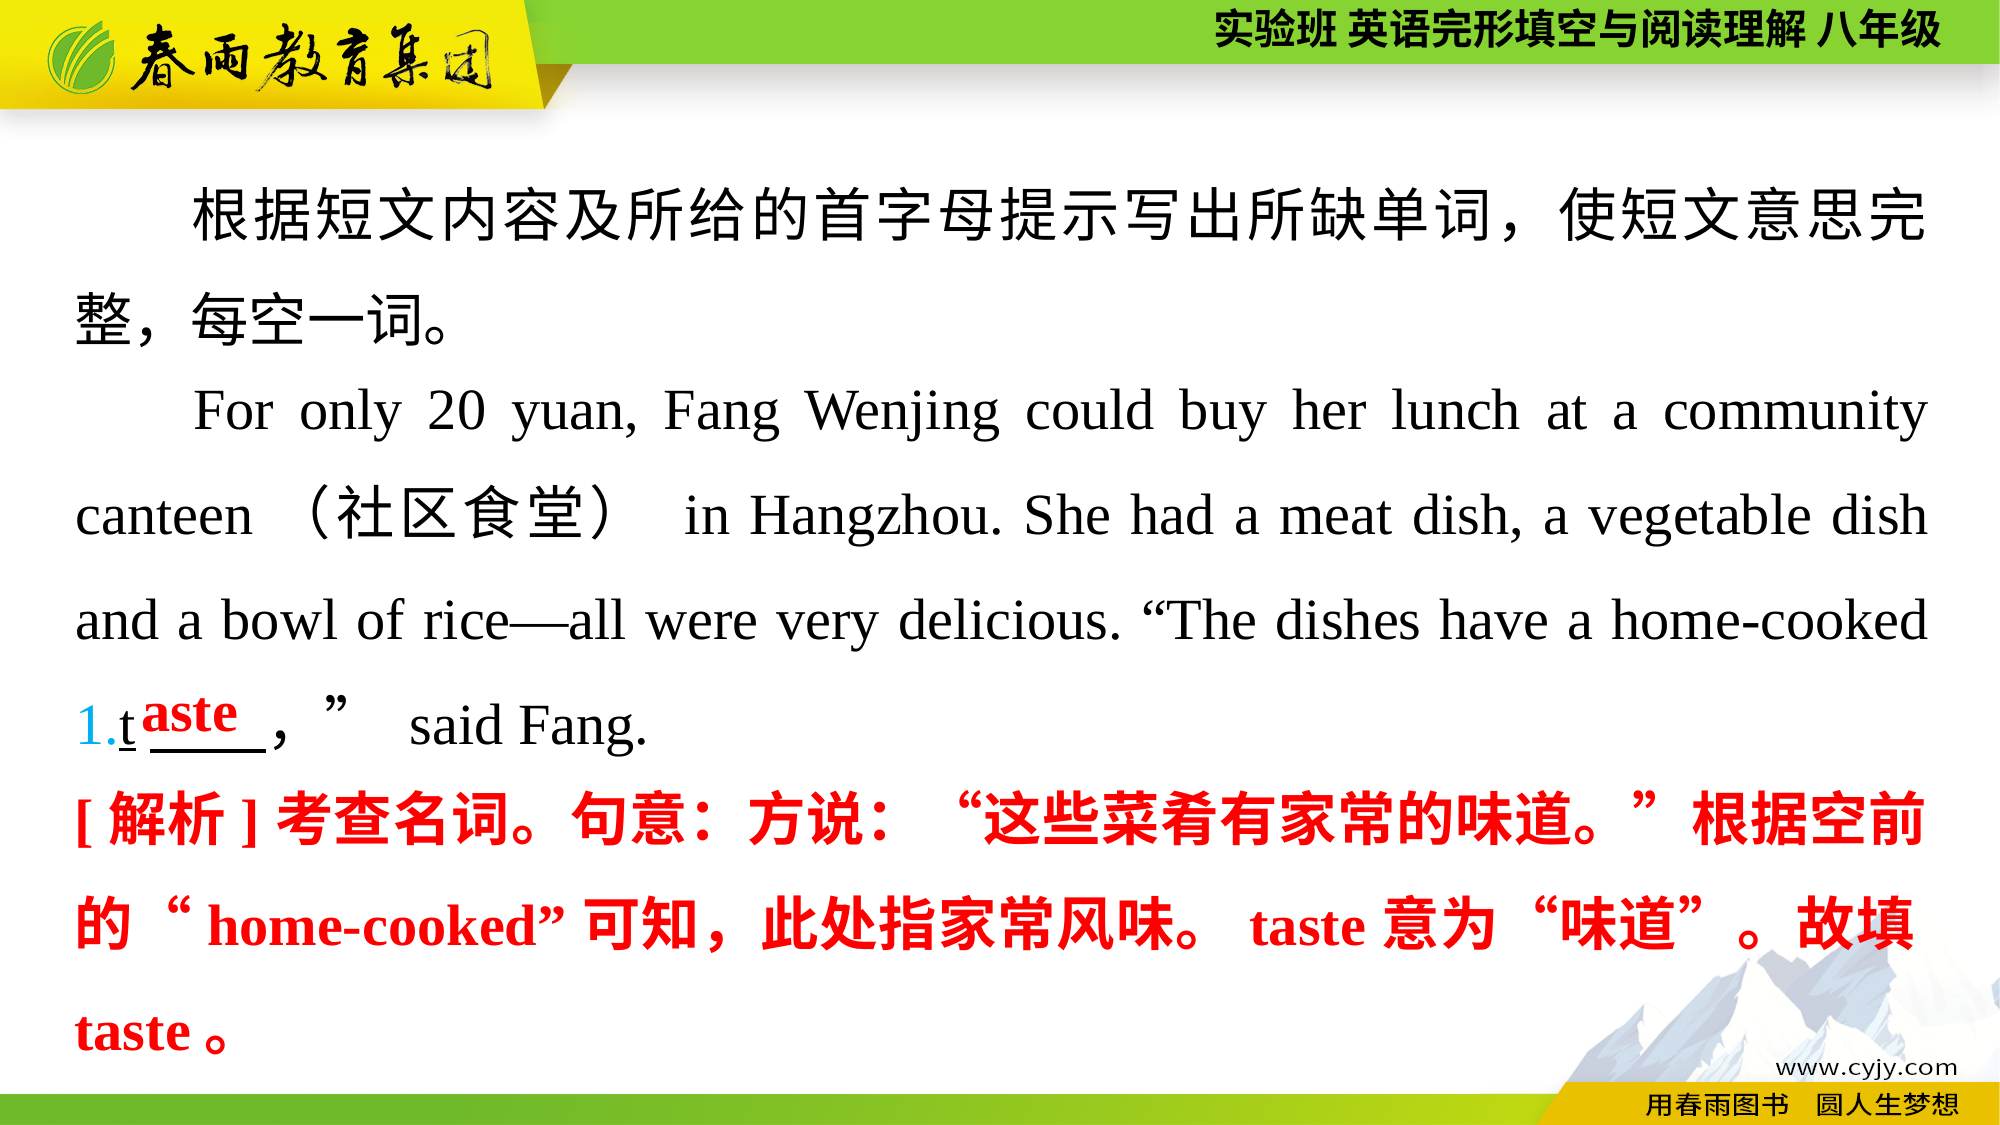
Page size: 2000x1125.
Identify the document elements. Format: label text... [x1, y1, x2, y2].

picture [0, 0, 2000, 1125]
text_box aste [126, 665, 254, 739]
text_box For only 20 yuan, Fang Wenjing could buy her lunch at a community canteen（社区食堂） in Hangzhou. She had a meat dish, a vegetable dish and a bowl of rice—all were very delicious. “The dishes have a home-cooked 1.t ，” said Fang. [60, 328, 1945, 764]
list 根据短文内容及所给的首字母提示写出所缺单词，使短文意思完整，每空一词。 [59, 136, 1944, 350]
text_box [解析]考查名词。句意：方说：“这些菜肴有家常的味道。”根据空前的“home-cooked”可知，此处指家常风味。taste意为“味道”。故填taste。 [59, 739, 1944, 1070]
